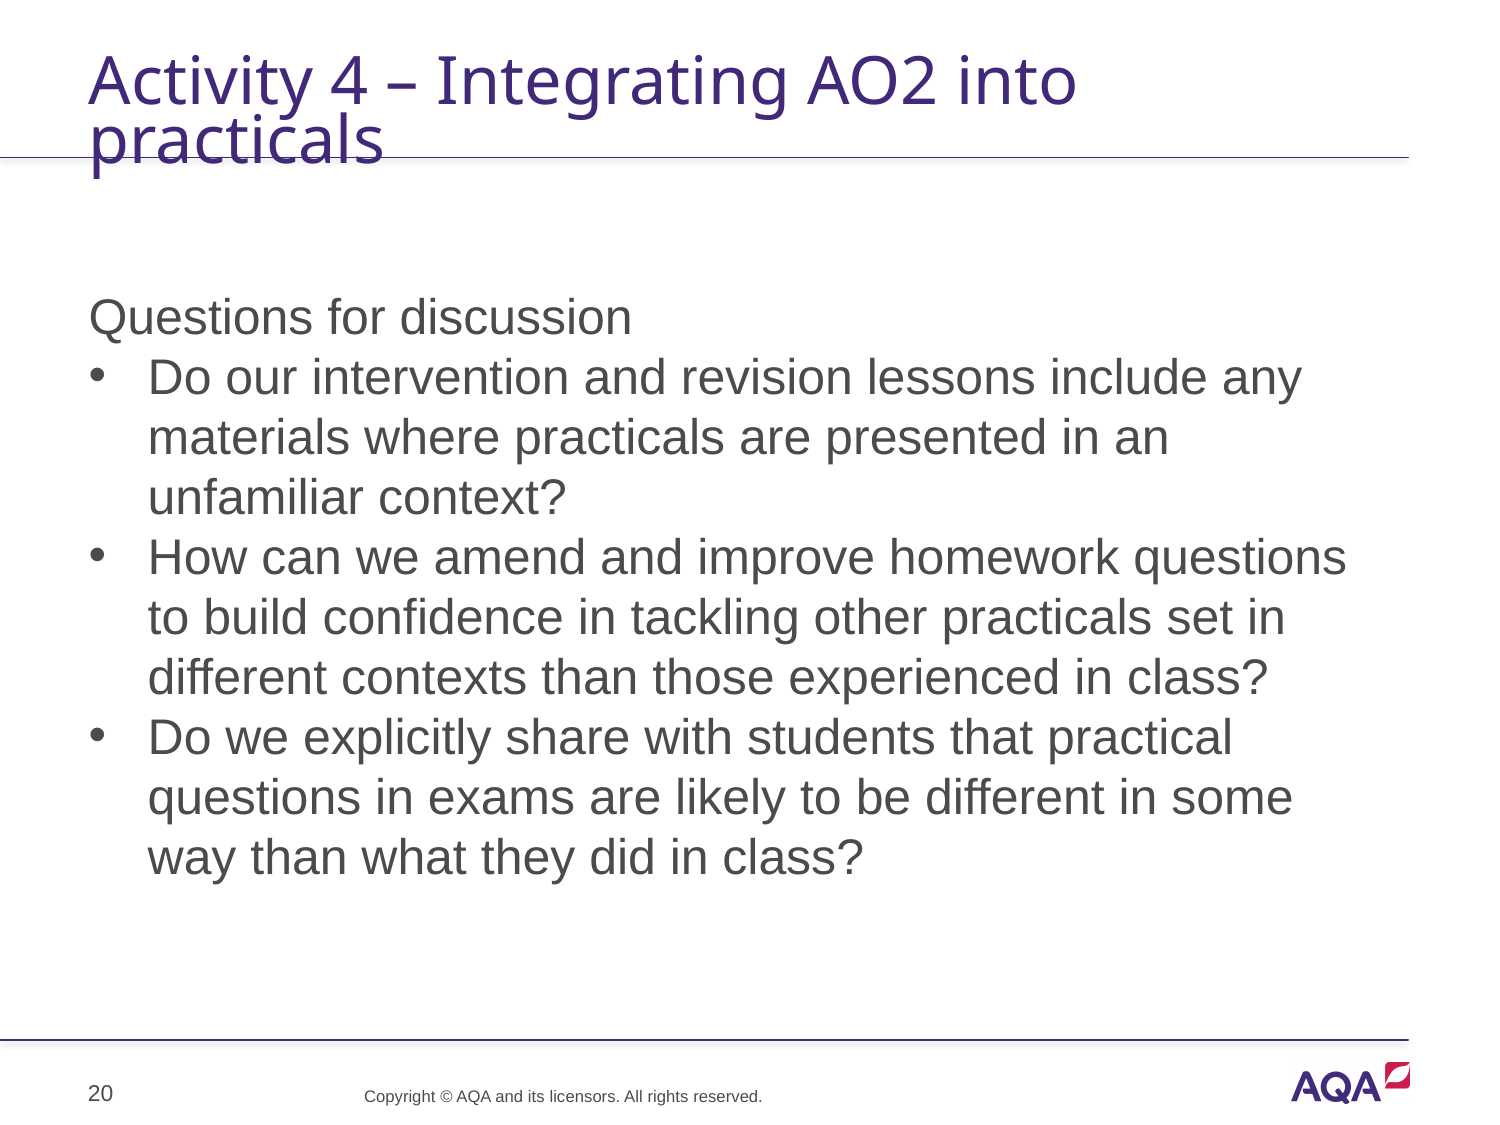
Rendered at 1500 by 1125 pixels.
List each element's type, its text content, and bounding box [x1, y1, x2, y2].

picture [1291, 1062, 1410, 1104]
slide_number 20 [72, 1062, 188, 1123]
title Activity 4 – Integrating AO2 into practicals [88, 59, 1409, 131]
footer Copyright © AQA and its licensors. All rights reserved. [324, 1084, 764, 1124]
list Questions for discussion Do our intervention and revision lessons include any materials where practicals are presented in an unfamiliar context? How can we amend and improve homework questions to build confidence in tackling other practicals set in different contexts than those experienced in class? Do we explicitly share with students that practical questions in exams are likely to be different in some way than what they did in class? [88, 284, 1409, 1007]
